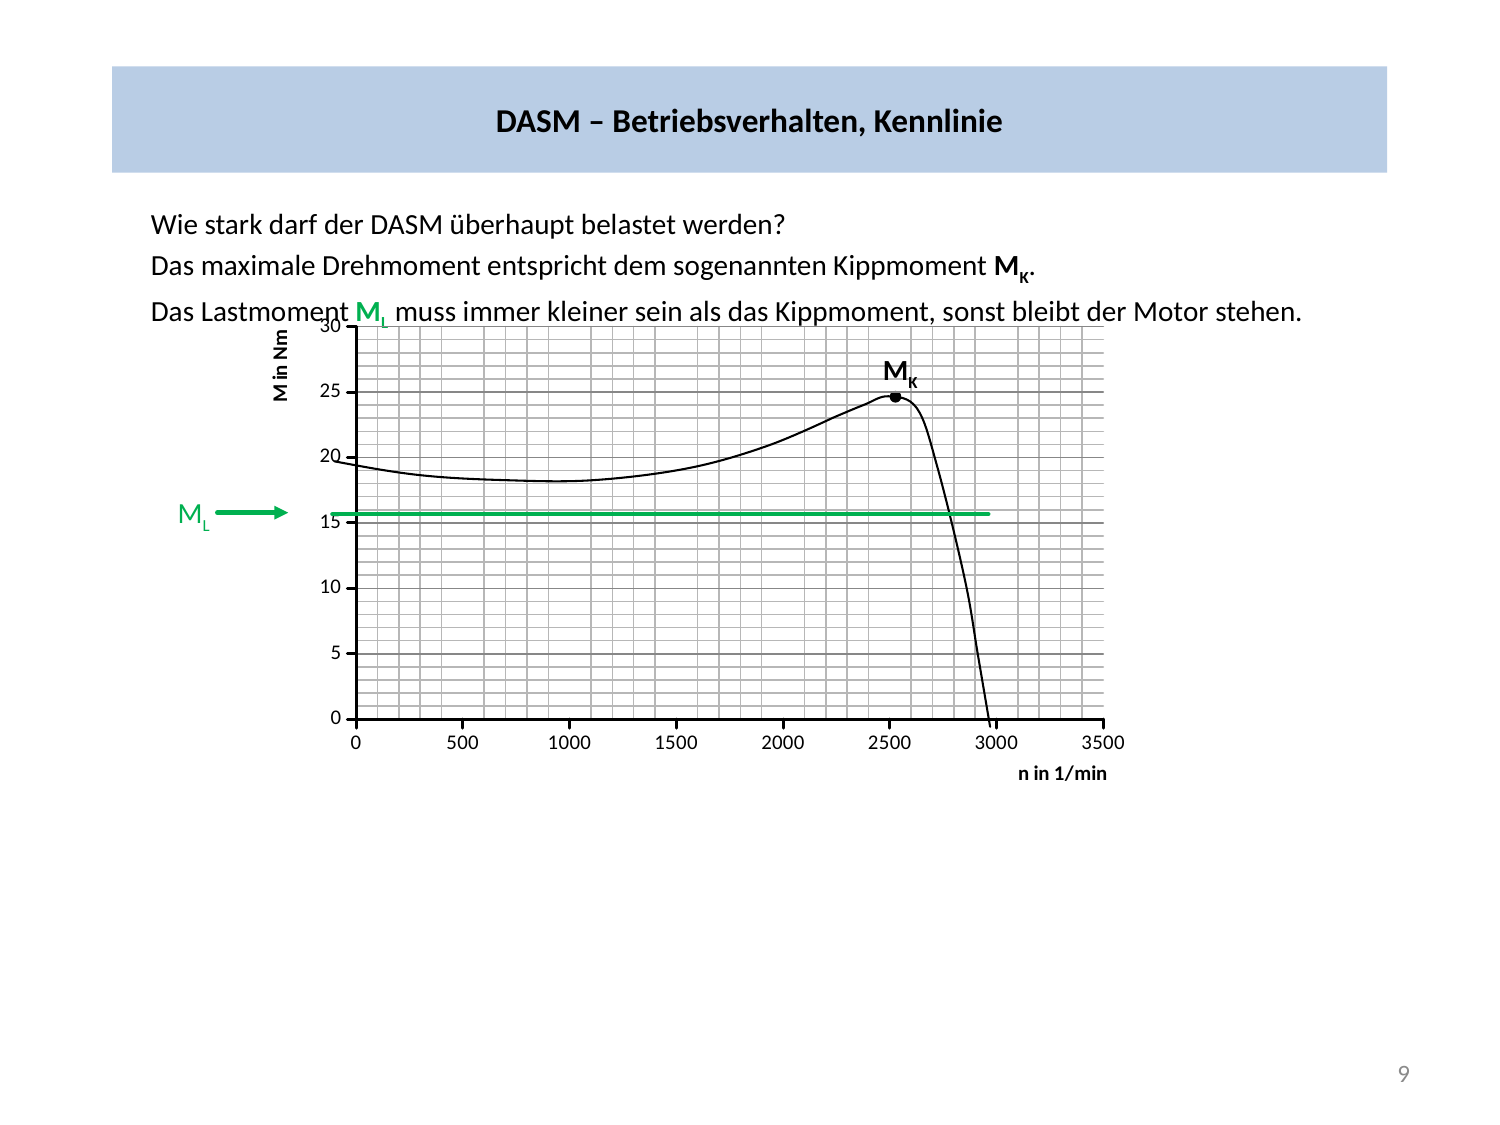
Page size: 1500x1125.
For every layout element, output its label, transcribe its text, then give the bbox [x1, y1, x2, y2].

title DASM – Betriebsverhalten, Kennlinie [112, 66, 1388, 173]
chart [241, 305, 1144, 823]
text_box ML [162, 487, 236, 542]
slide_number 9 [1074, 1042, 1425, 1103]
subtitle Wie stark darf der DASM überhaupt belastet werden? Das maximale Drehmoment entspricht dem sogenannten Kippmoment MK. Das Lastmoment ML muss immer kleiner sein als das Kippmoment, sonst bleibt der Motor stehen. [135, 198, 1400, 927]
